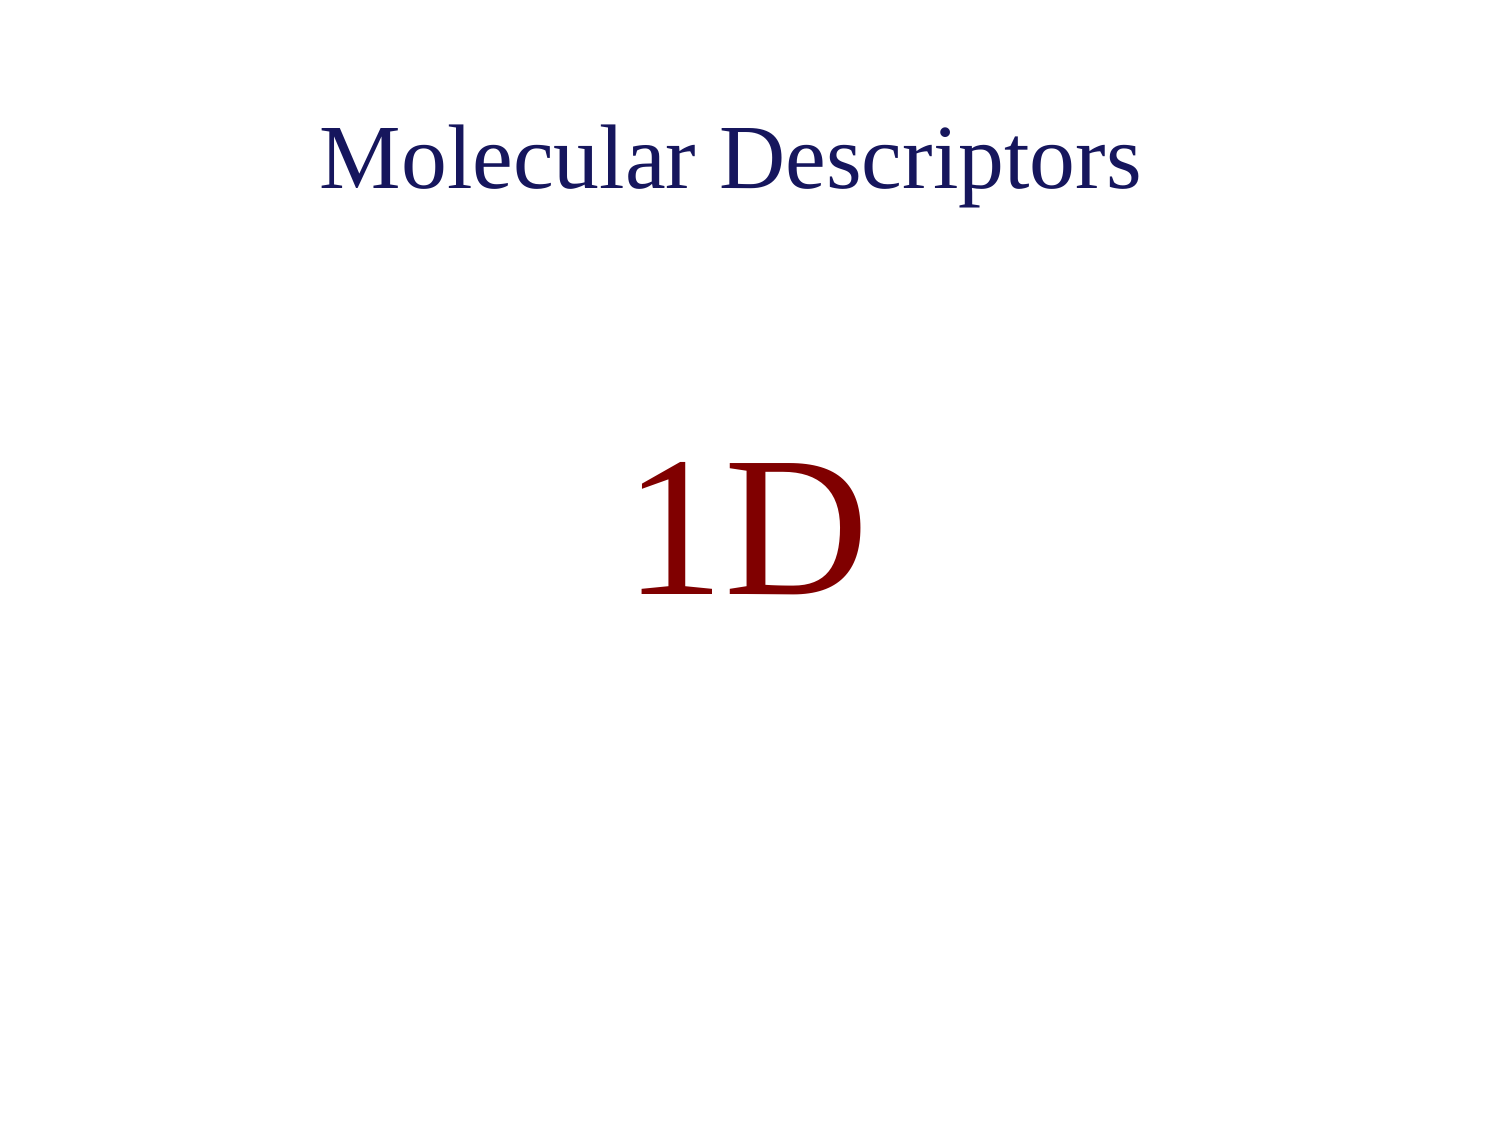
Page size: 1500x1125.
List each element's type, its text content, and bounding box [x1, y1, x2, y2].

list 1D [609, 386, 1102, 742]
title Molecular Descriptors [105, 58, 1381, 247]
